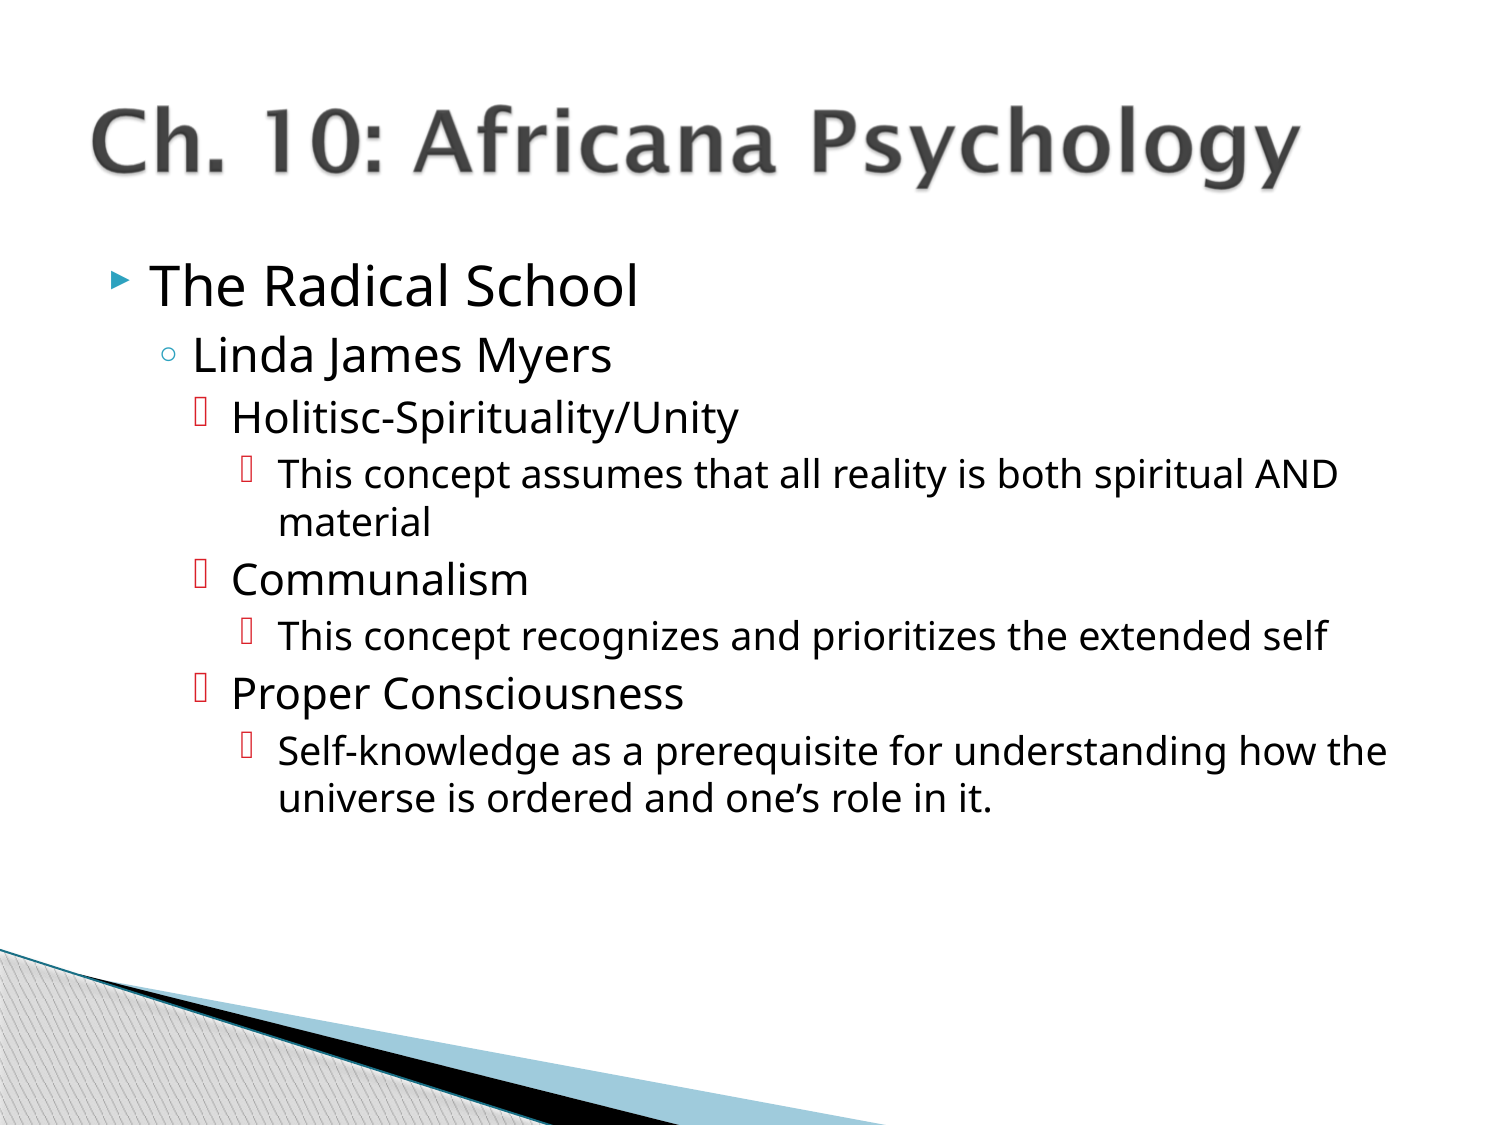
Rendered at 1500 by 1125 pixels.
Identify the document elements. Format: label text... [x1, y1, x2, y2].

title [73, 43, 1427, 235]
list The Radical School Linda James Myers Holitisc-Spirituality/Unity This concept assumes that all reality is both spiritual AND material Communalism This concept recognizes and prioritizes the extended self Proper Consciousness Self-knowledge as a prerequisite for understanding how the universe is ordered and one’s role in it. [74, 244, 1426, 986]
